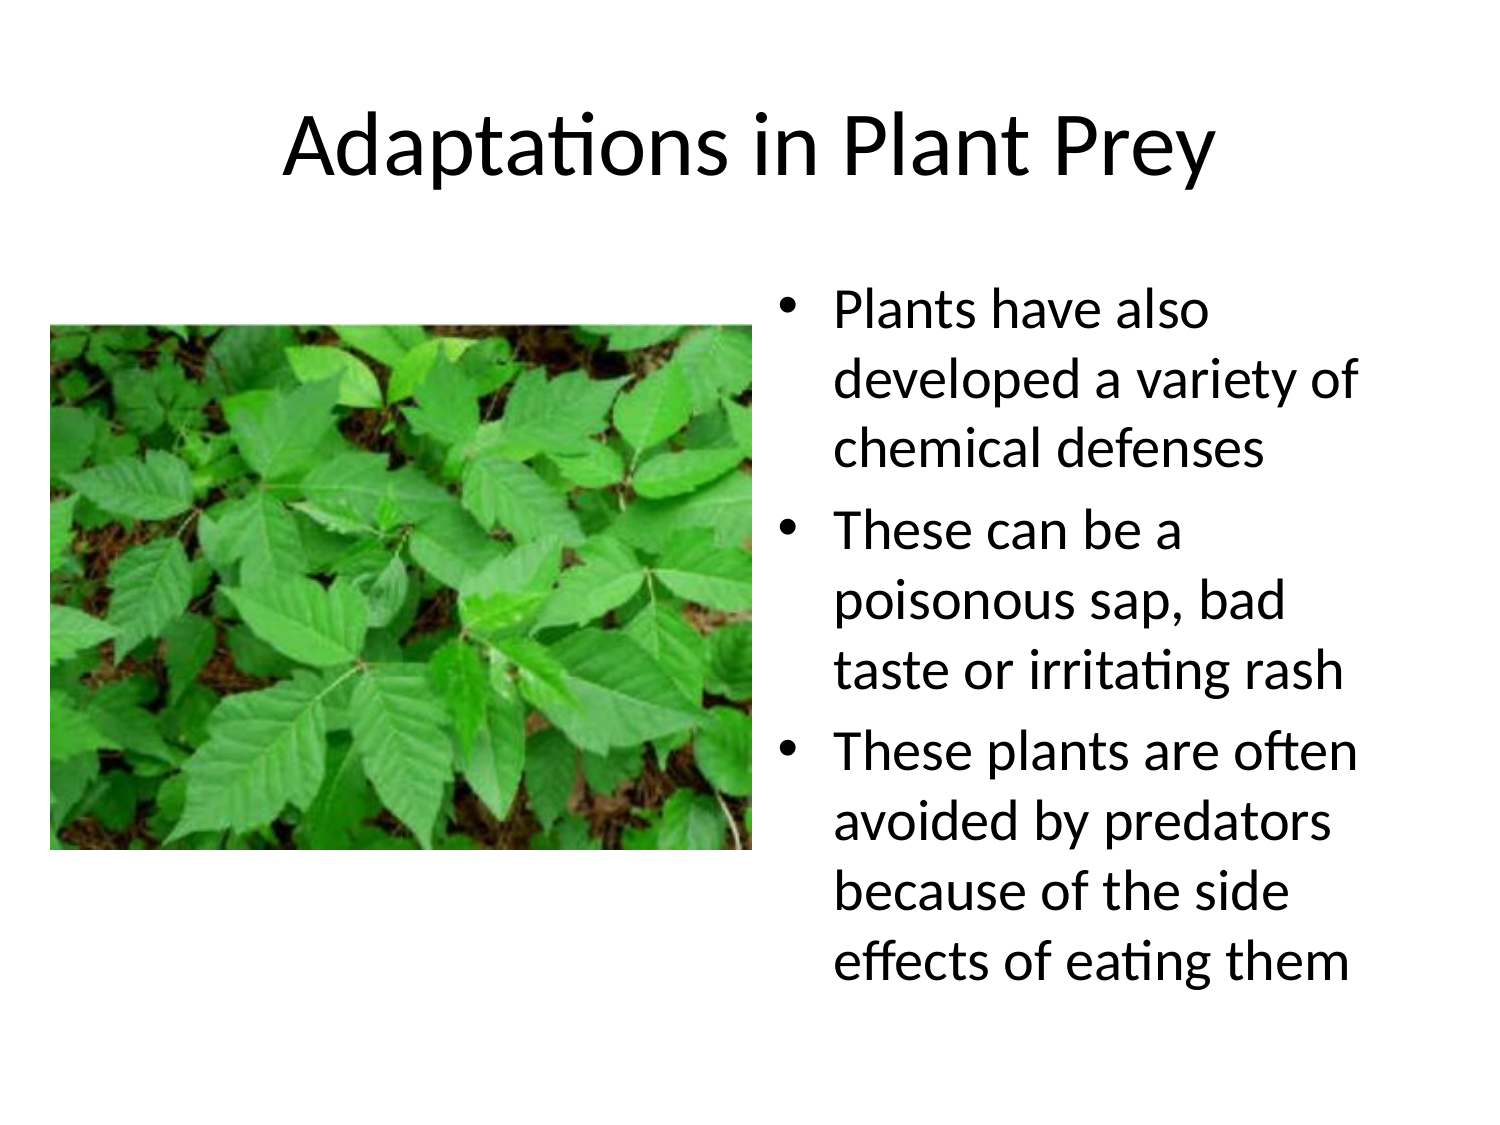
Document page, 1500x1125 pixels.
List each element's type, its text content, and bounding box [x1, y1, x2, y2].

list Plants have also developed a variety of chemical defenses These can be a poisonous sap, bad taste or irritating rash These plants are often avoided by predators because of the side effects of eating them [762, 262, 1425, 1005]
title Adaptations in Plant Prey [75, 45, 1425, 233]
picture [49, 324, 752, 851]
